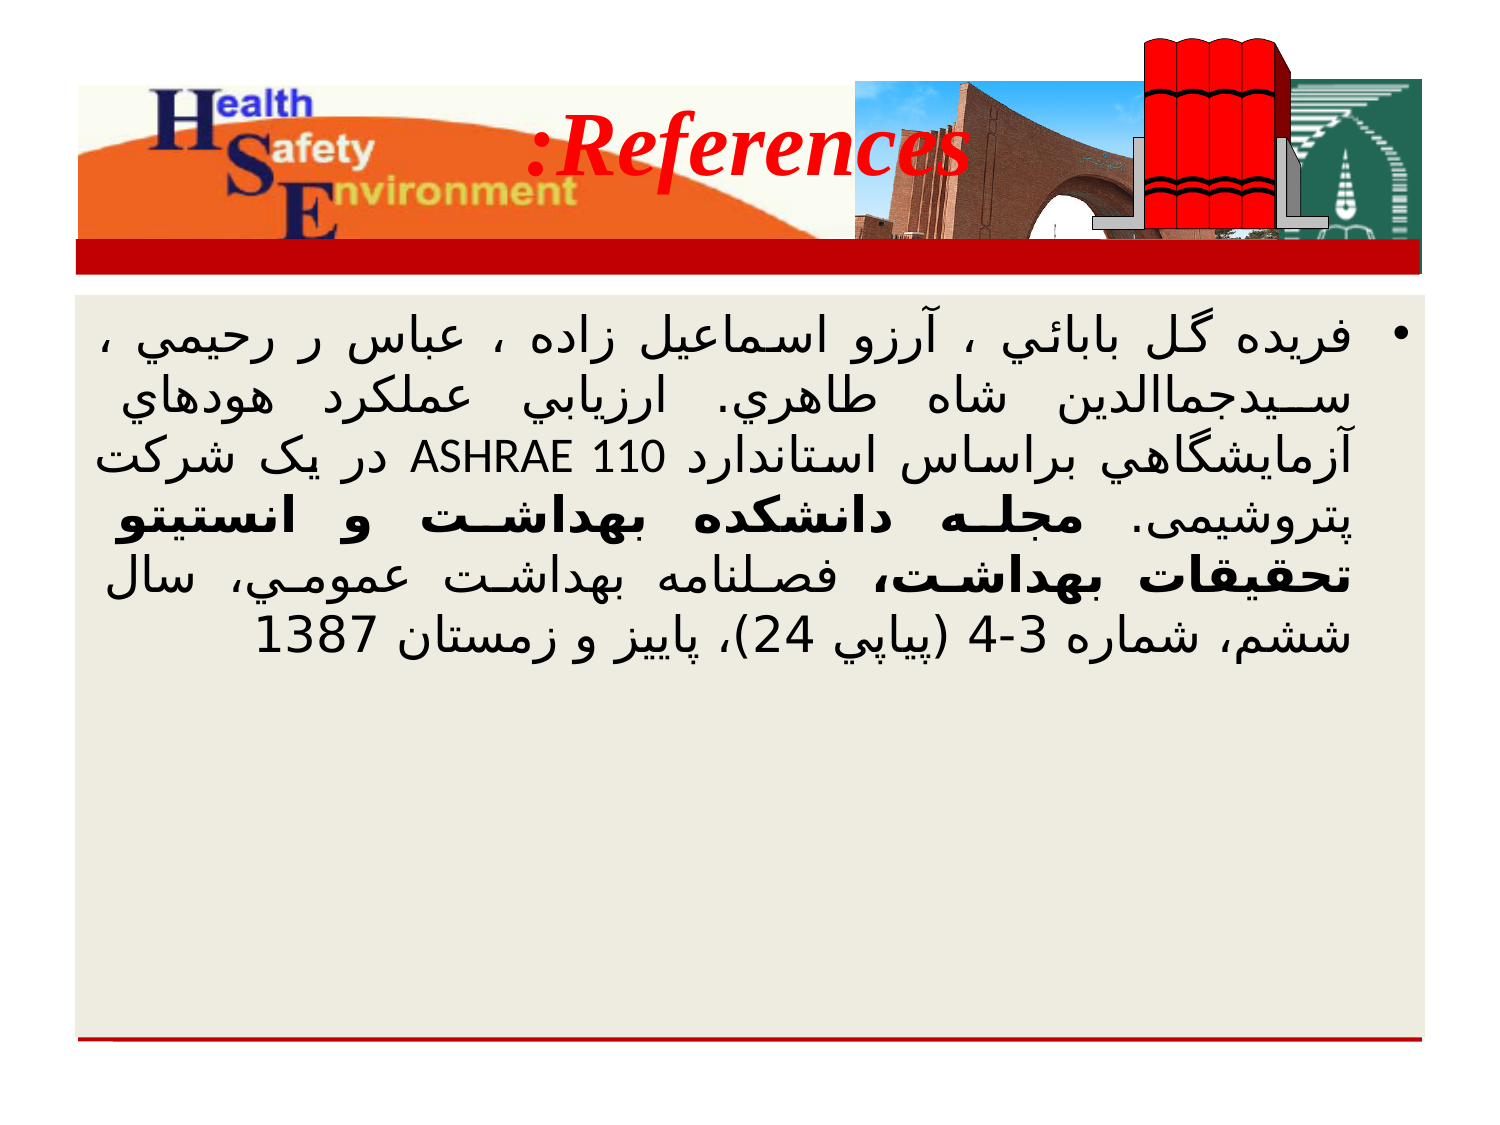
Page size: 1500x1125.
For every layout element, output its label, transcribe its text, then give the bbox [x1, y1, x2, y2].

picture [78, 233, 1091, 239]
title References: [1355, 45, 1425, 233]
title References: [75, 45, 1086, 233]
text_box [1091, 37, 1351, 251]
picture [1351, 233, 1422, 274]
list فريده گل بابائي ، آرزو اسماعيل زاده ، عباس ر رحيمي ، سيدجماالدين شاه طاهري. ارزيابي عملكرد هودهاي آزمايشگاهي براساس استاندارد ASHRAE 110 در یک شرکت پتروشیمی. مجله دانشكده بهداشت و انستيتو تحقيقات بهداشت، فصلنامه بهداشت عمومي، سال ششم، شماره 3-4 (پياپي 24)، پاييز و زمستان 1387 [75, 295, 1425, 1038]
